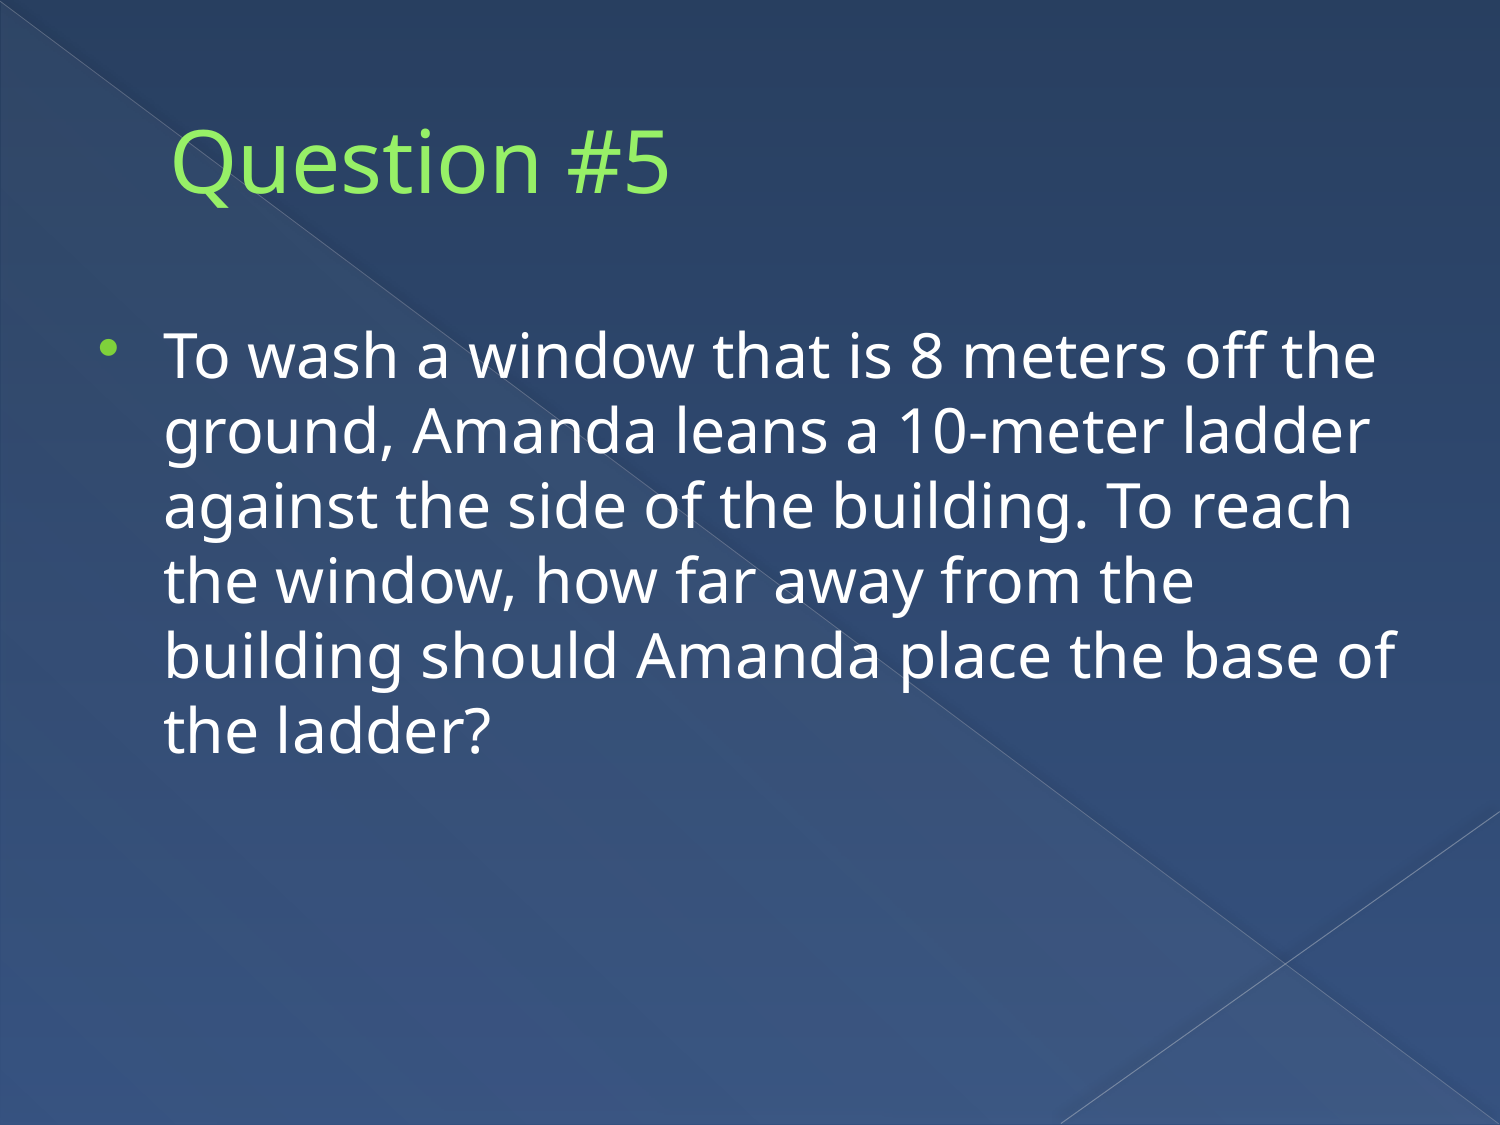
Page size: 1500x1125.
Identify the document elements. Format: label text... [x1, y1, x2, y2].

list To wash a window that is 8 meters off the ground, Amanda leans a 10-meter ladder against the side of the building. To reach the window, how far away from the building should Amanda place the base of the ladder? [75, 308, 1425, 1059]
title Question #5 [75, 43, 1425, 274]
